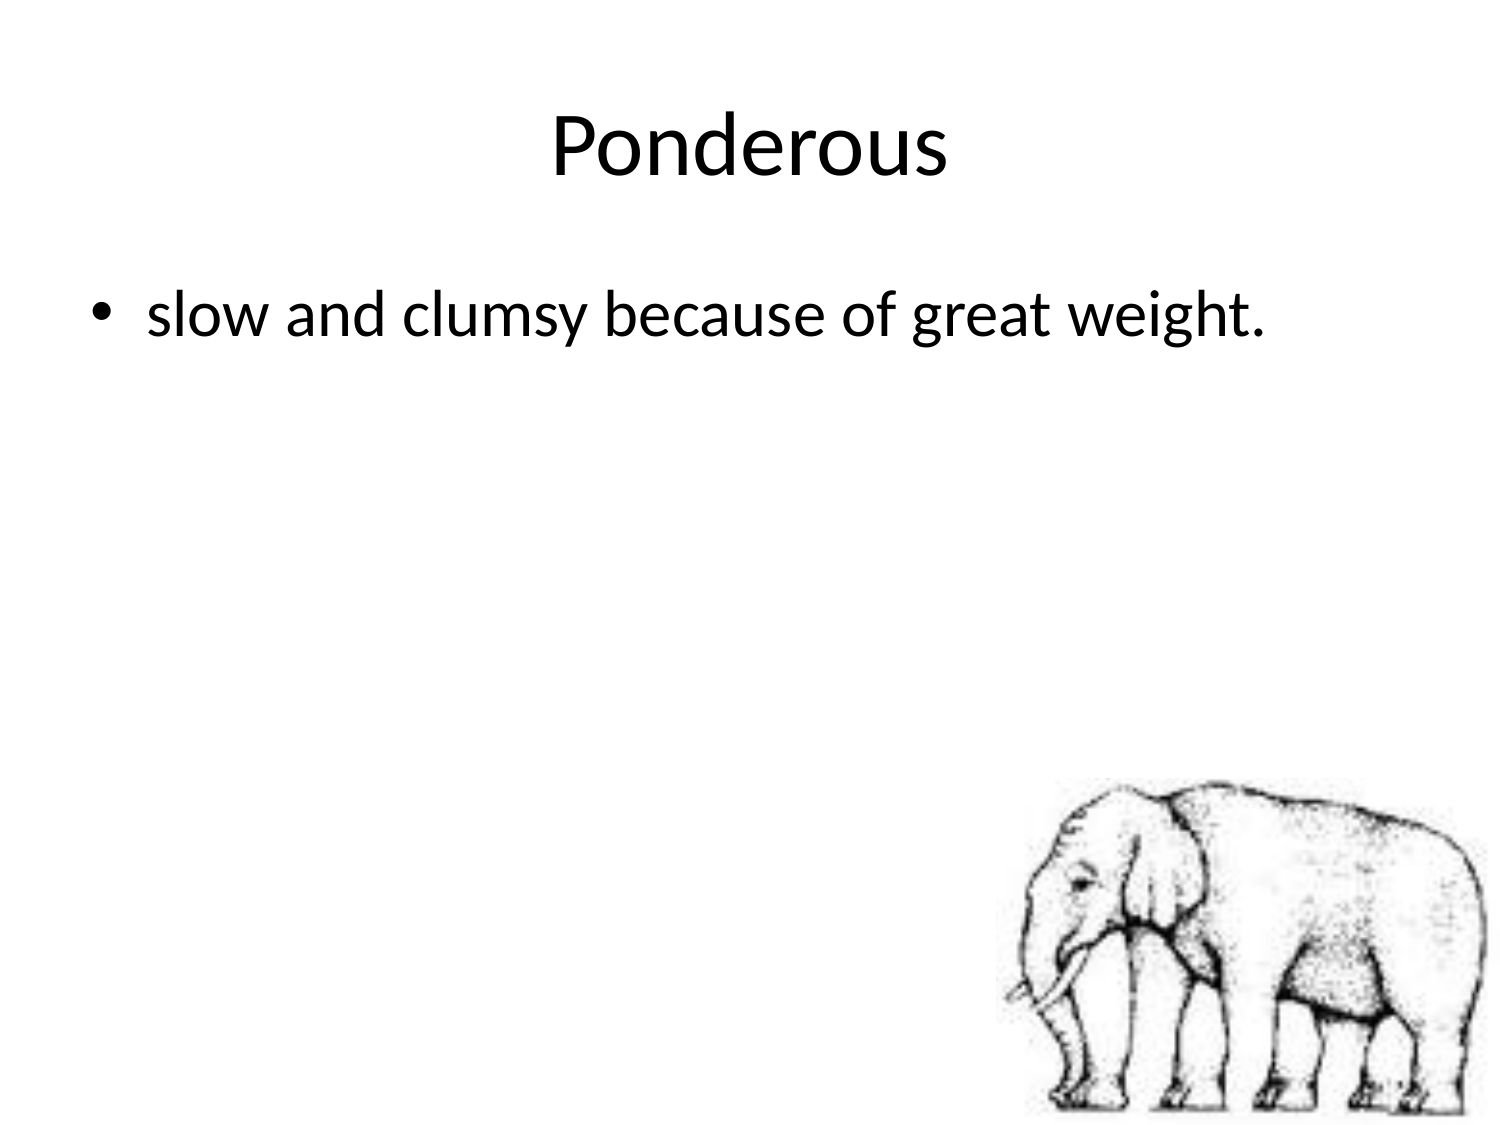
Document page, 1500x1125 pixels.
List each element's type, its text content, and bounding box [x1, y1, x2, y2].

title Ponderous [75, 45, 1425, 233]
list slow and clumsy because of great weight. [75, 262, 1425, 1005]
picture [995, 778, 1500, 1125]
